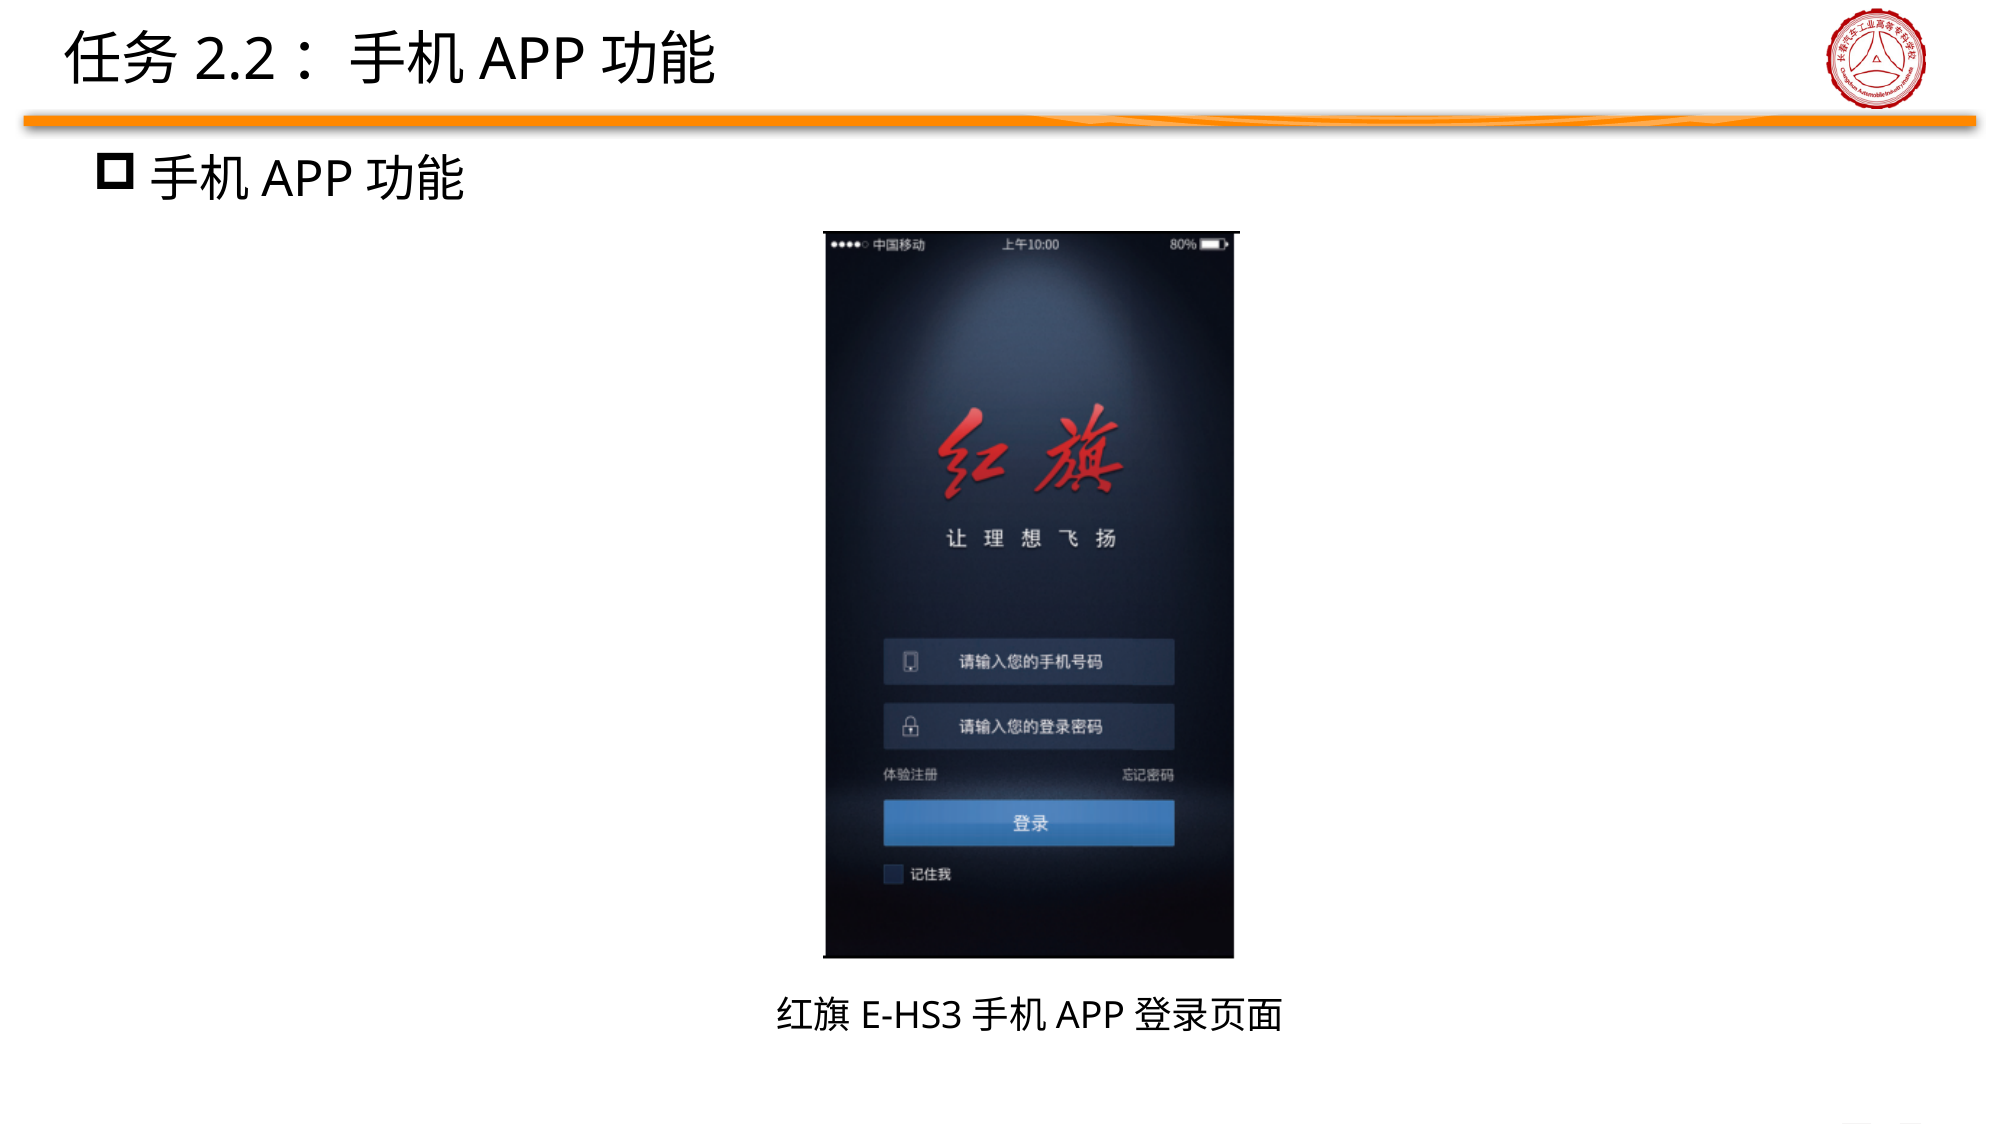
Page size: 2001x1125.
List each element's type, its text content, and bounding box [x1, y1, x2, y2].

picture [1826, 8, 1926, 109]
text_box 手机APP功能 [78, 146, 1160, 271]
picture [823, 231, 1240, 963]
title 任务2.2：手机APP功能 [49, 21, 1557, 121]
text_box 红旗E-HS3手机APP登录页面 [115, 983, 1902, 1044]
